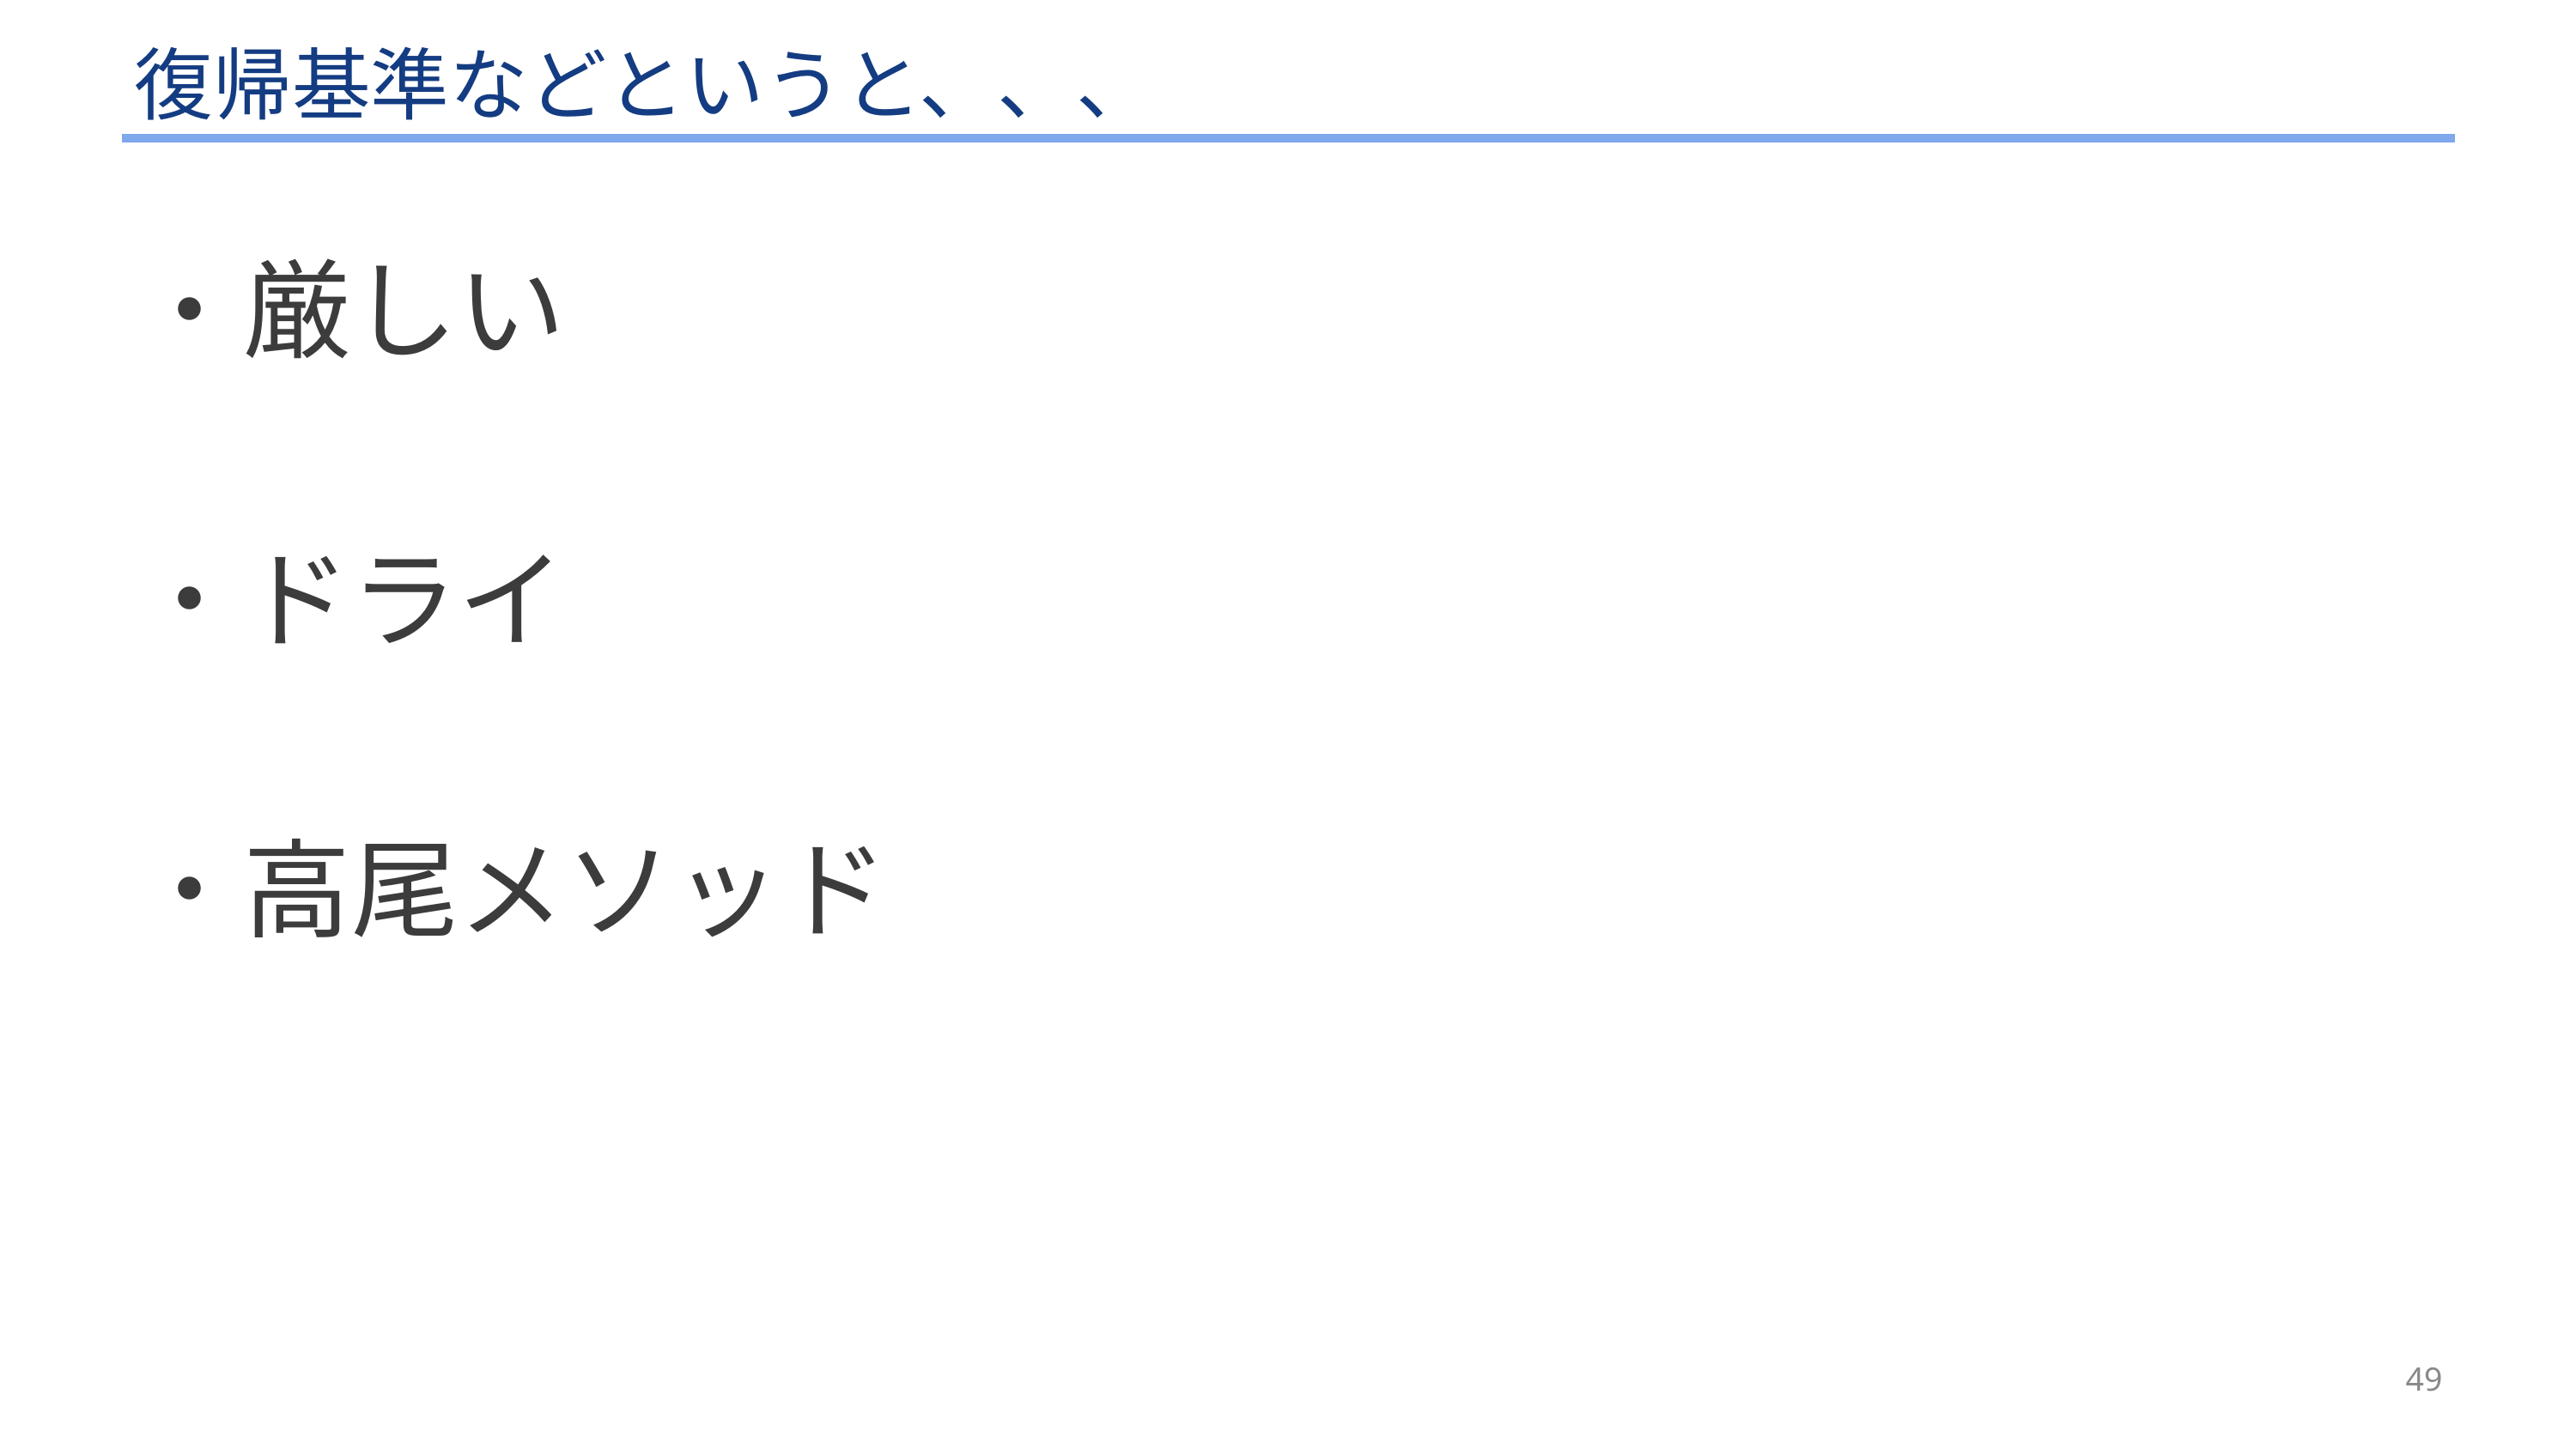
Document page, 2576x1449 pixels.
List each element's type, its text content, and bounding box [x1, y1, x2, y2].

list ・厳しい ・ドライ ・高尾メソッド [123, 171, 2456, 1317]
slide_number 49 [2337, 1342, 2456, 1420]
title 復帰基準などというと、、、 [121, 39, 2454, 139]
